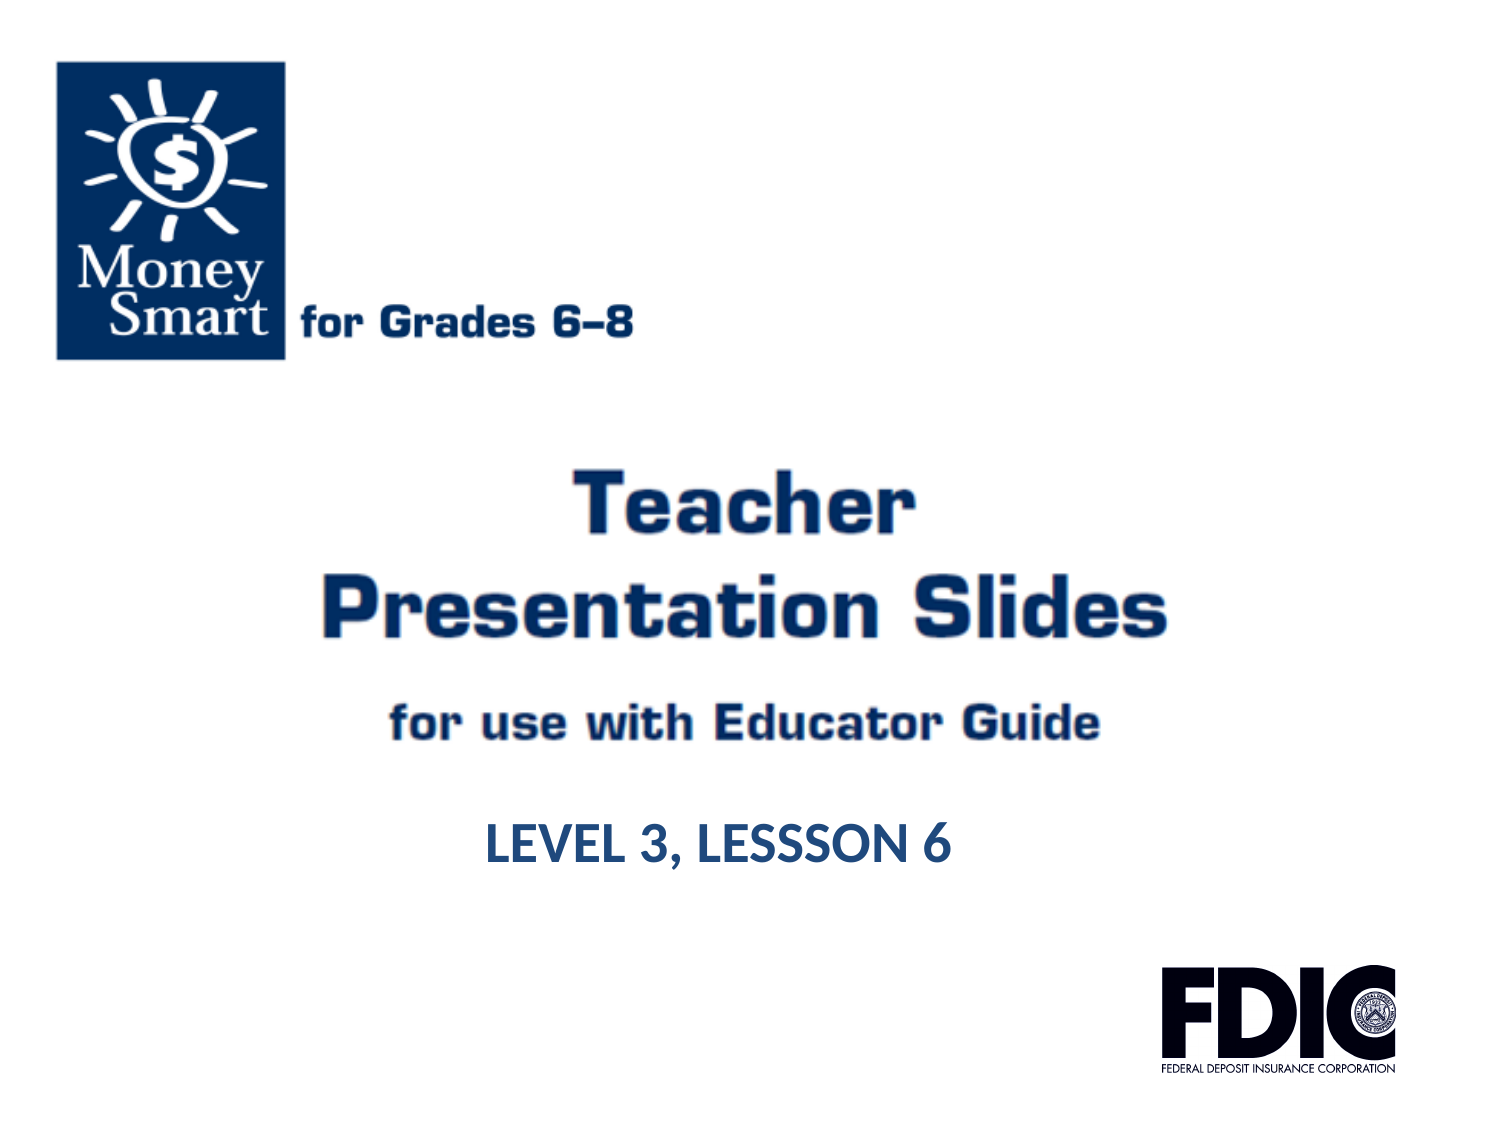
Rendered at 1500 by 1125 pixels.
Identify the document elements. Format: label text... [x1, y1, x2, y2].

picture [295, 449, 1208, 801]
text_box LEVEL 3, LESSSON 6 [462, 810, 975, 882]
picture [49, 49, 651, 363]
picture [1162, 965, 1397, 1073]
